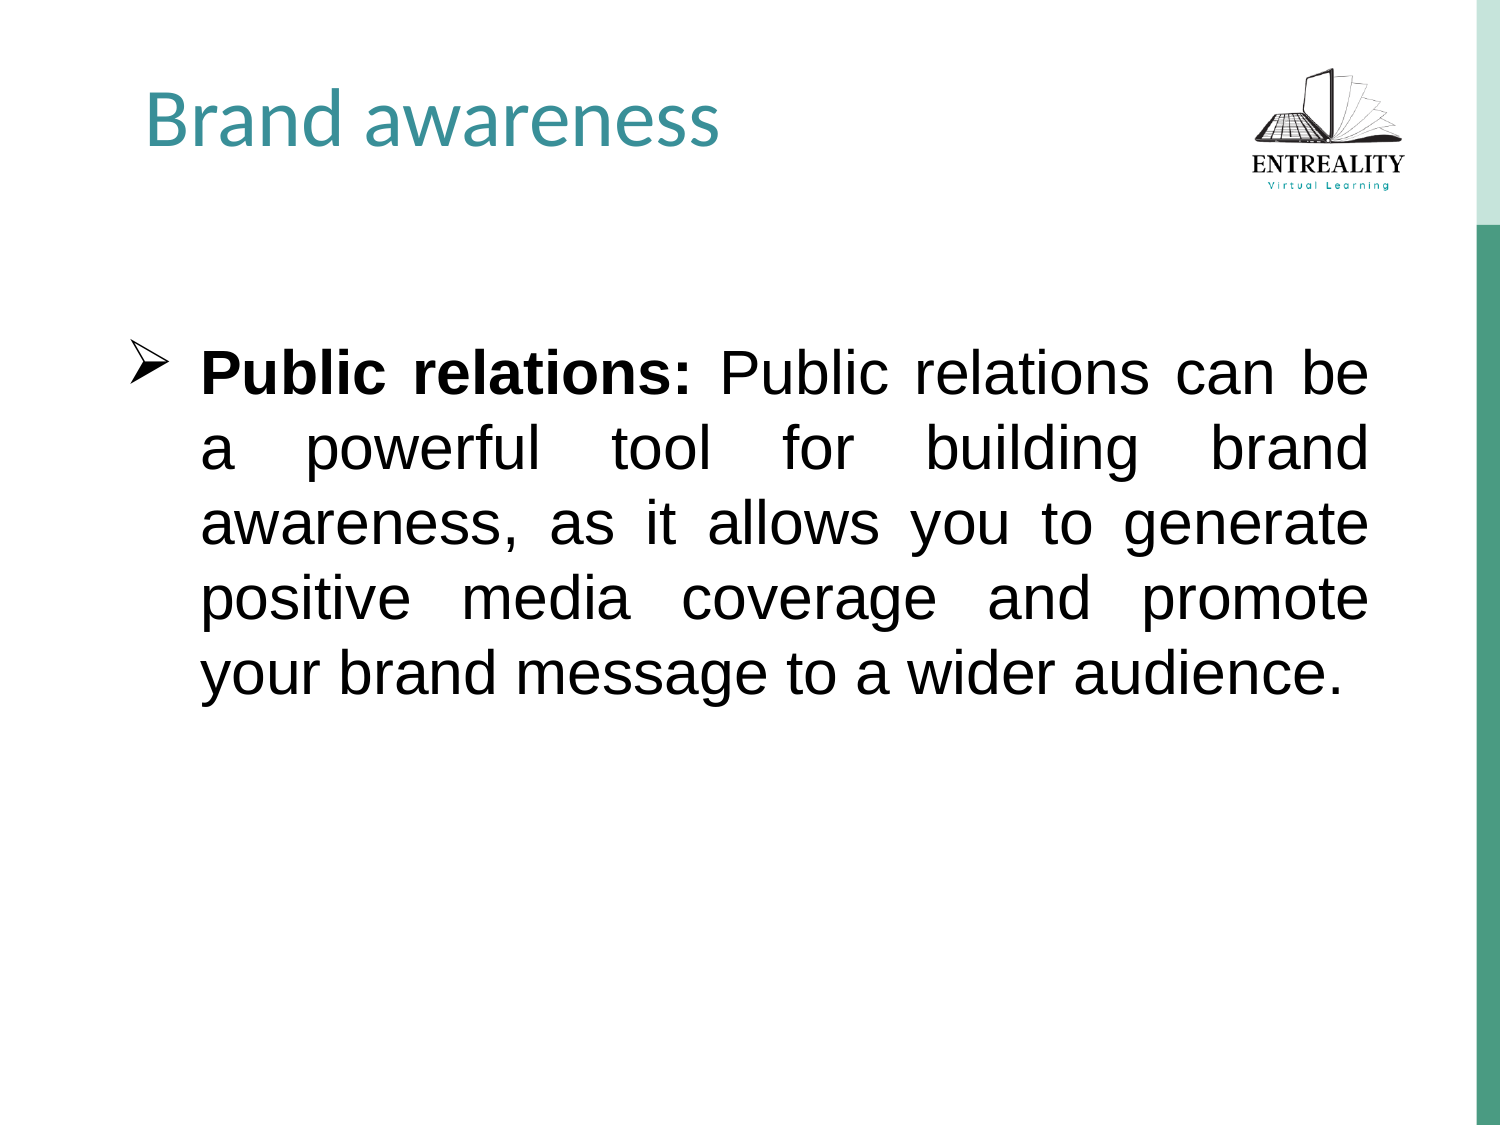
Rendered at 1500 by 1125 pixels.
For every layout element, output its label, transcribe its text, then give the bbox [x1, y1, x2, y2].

text_box [110, 106, 1185, 172]
text_box Brand awareness [130, 55, 1229, 171]
picture [1198, 0, 1458, 259]
text_box Public relations: Public relations can be a powerful tool for building brand awareness, as it allows you to generate positive media coverage and promote your brand message to a wider audience. [110, 324, 1387, 715]
